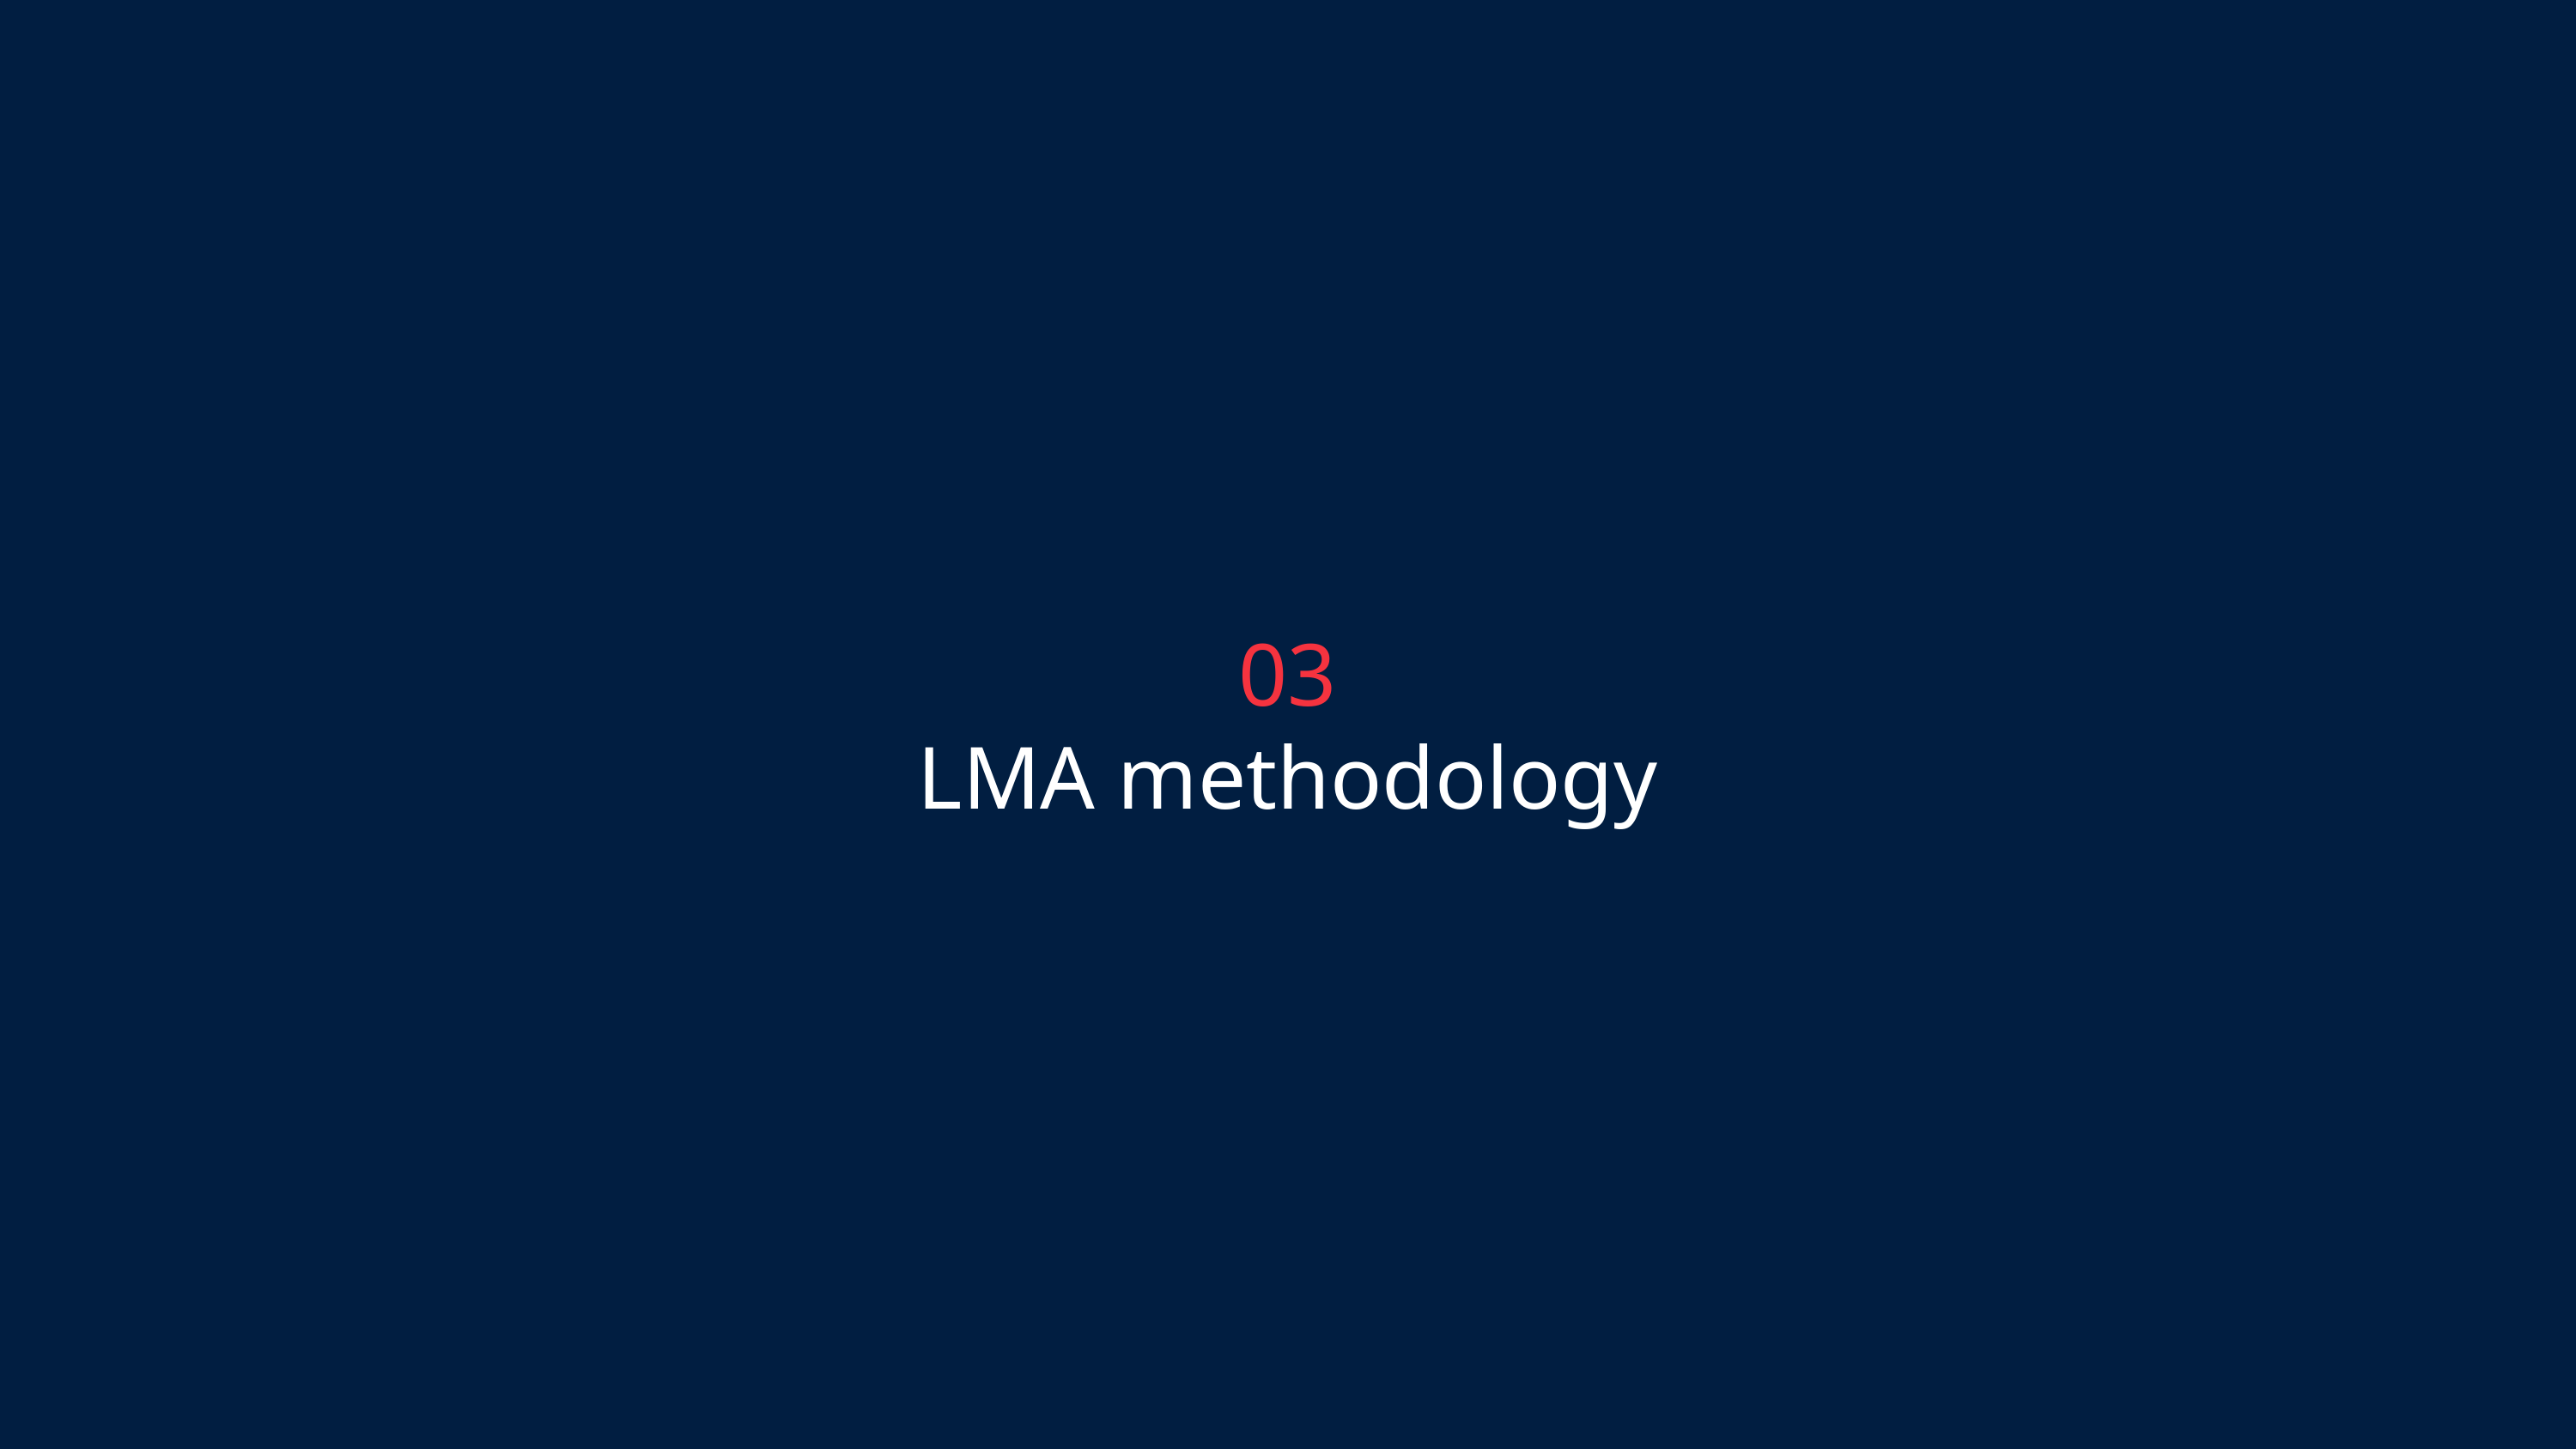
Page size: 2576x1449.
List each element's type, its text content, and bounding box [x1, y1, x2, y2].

list 03 LMA methodology [476, 613, 2100, 835]
